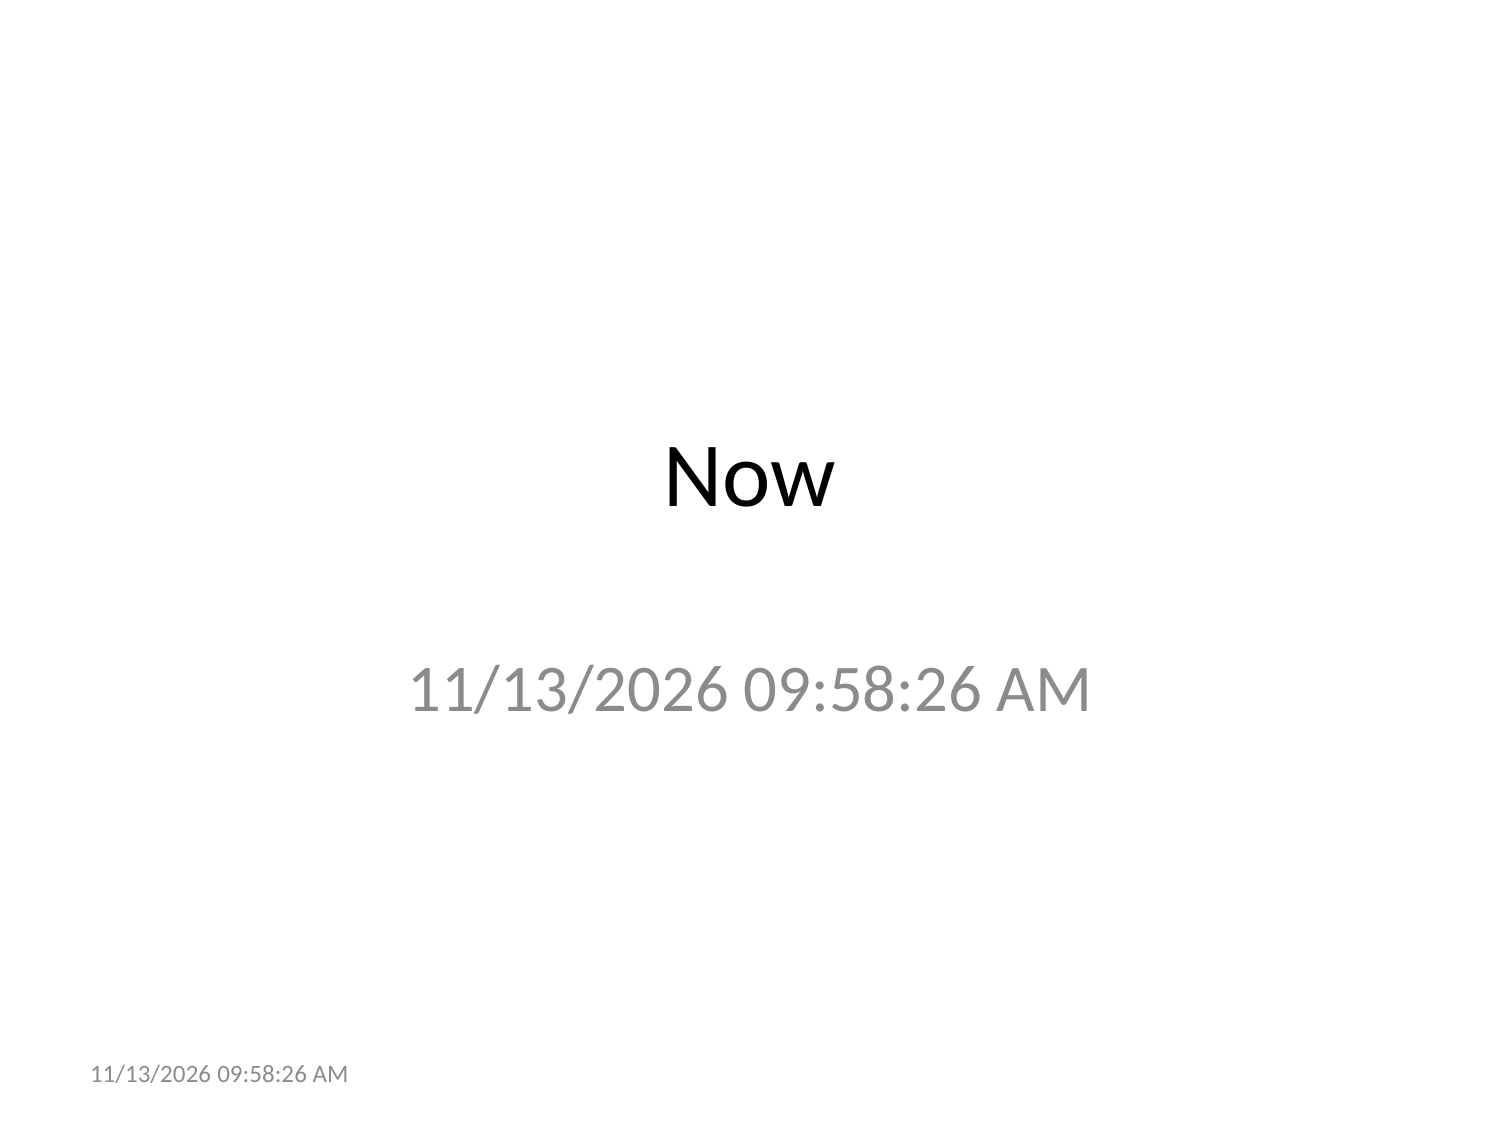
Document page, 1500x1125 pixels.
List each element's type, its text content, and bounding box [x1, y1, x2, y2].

title Now [112, 349, 1388, 591]
subtitle 2011-12-19 10:20:04 AM [225, 637, 1275, 925]
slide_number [75, 1042, 425, 1103]
